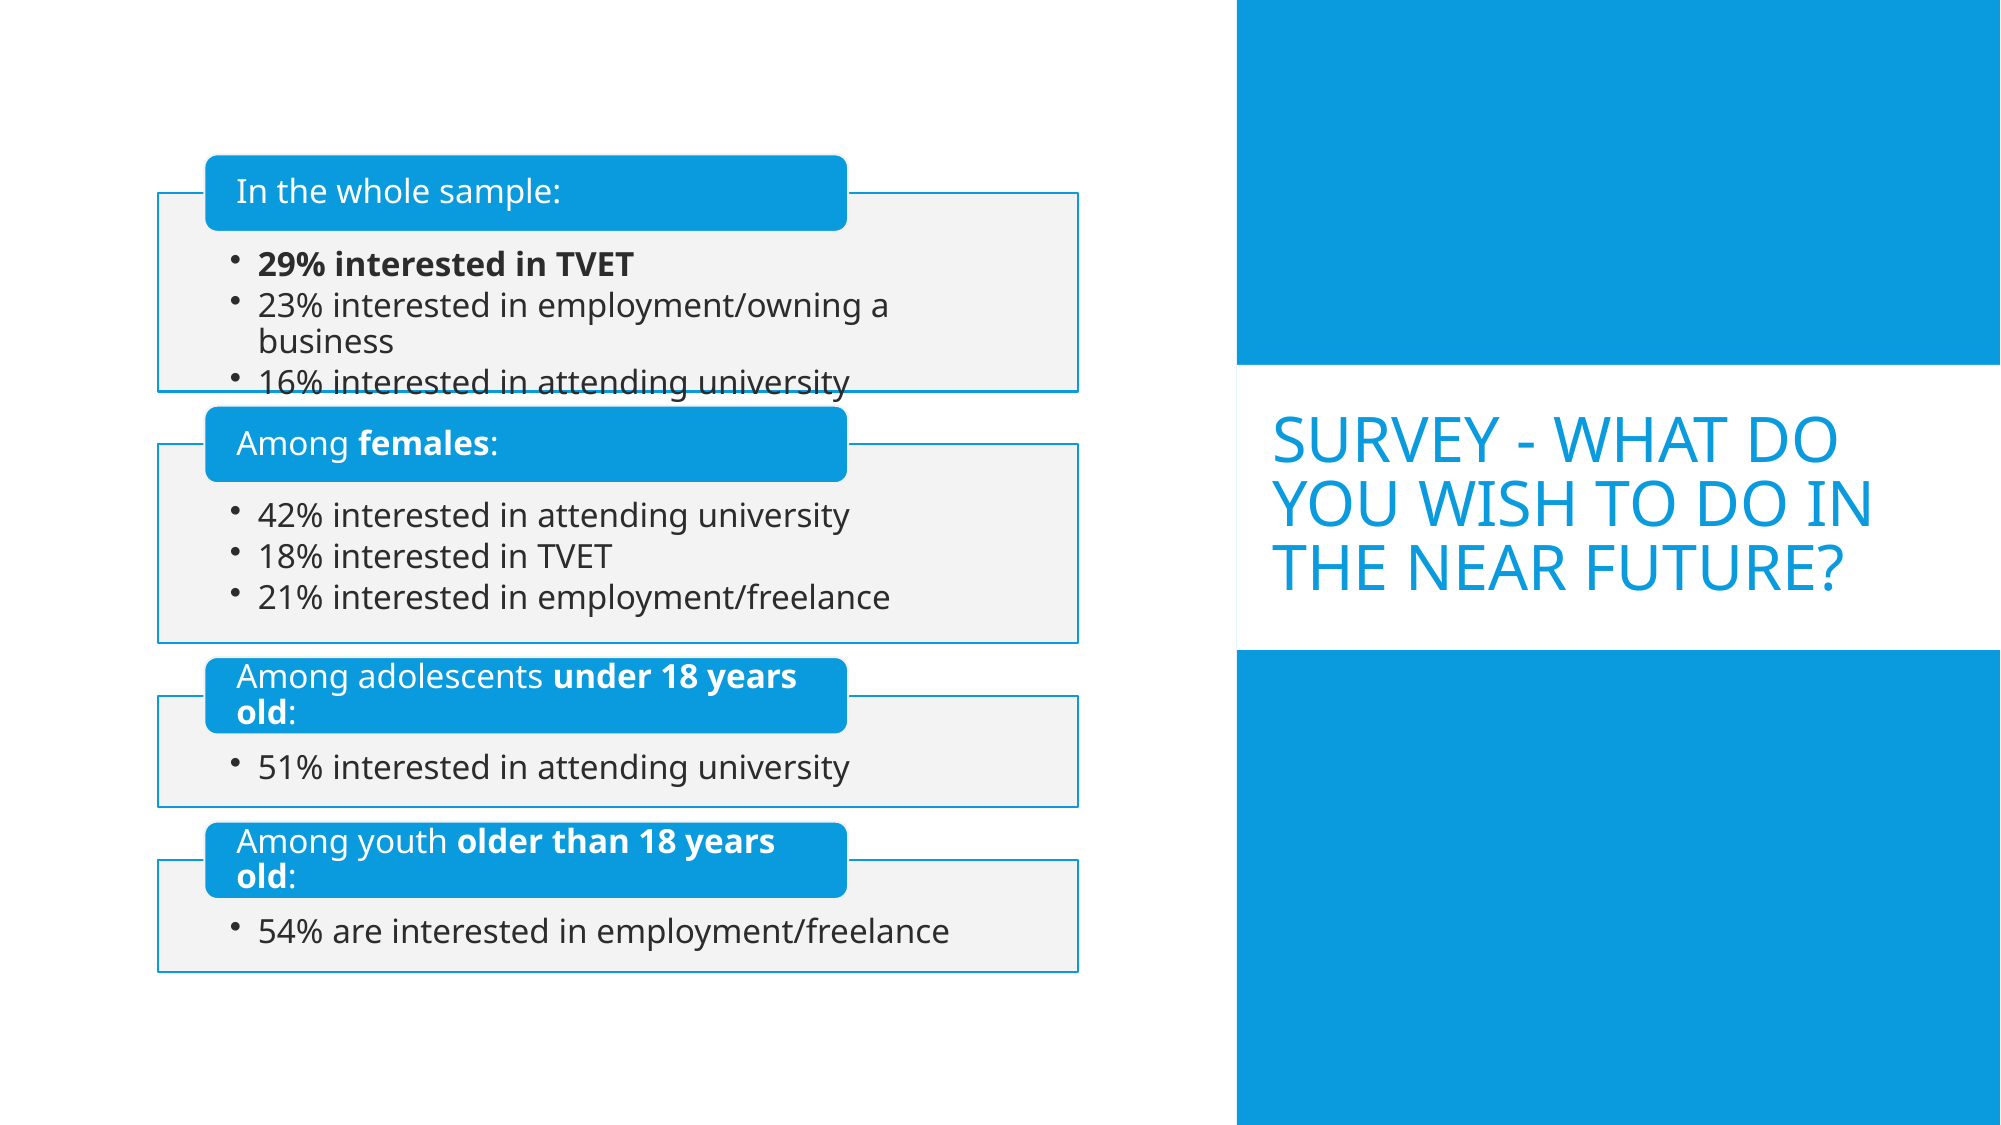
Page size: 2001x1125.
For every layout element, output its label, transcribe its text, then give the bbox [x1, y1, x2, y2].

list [158, 151, 1079, 975]
text_box [0, 0, 1236, 1125]
text_box [1236, 651, 2000, 1125]
text_box [1236, 364, 2000, 651]
title Survey - What do you wish to do in the near future? [1257, 383, 1936, 632]
text_box [1236, 0, 2000, 364]
